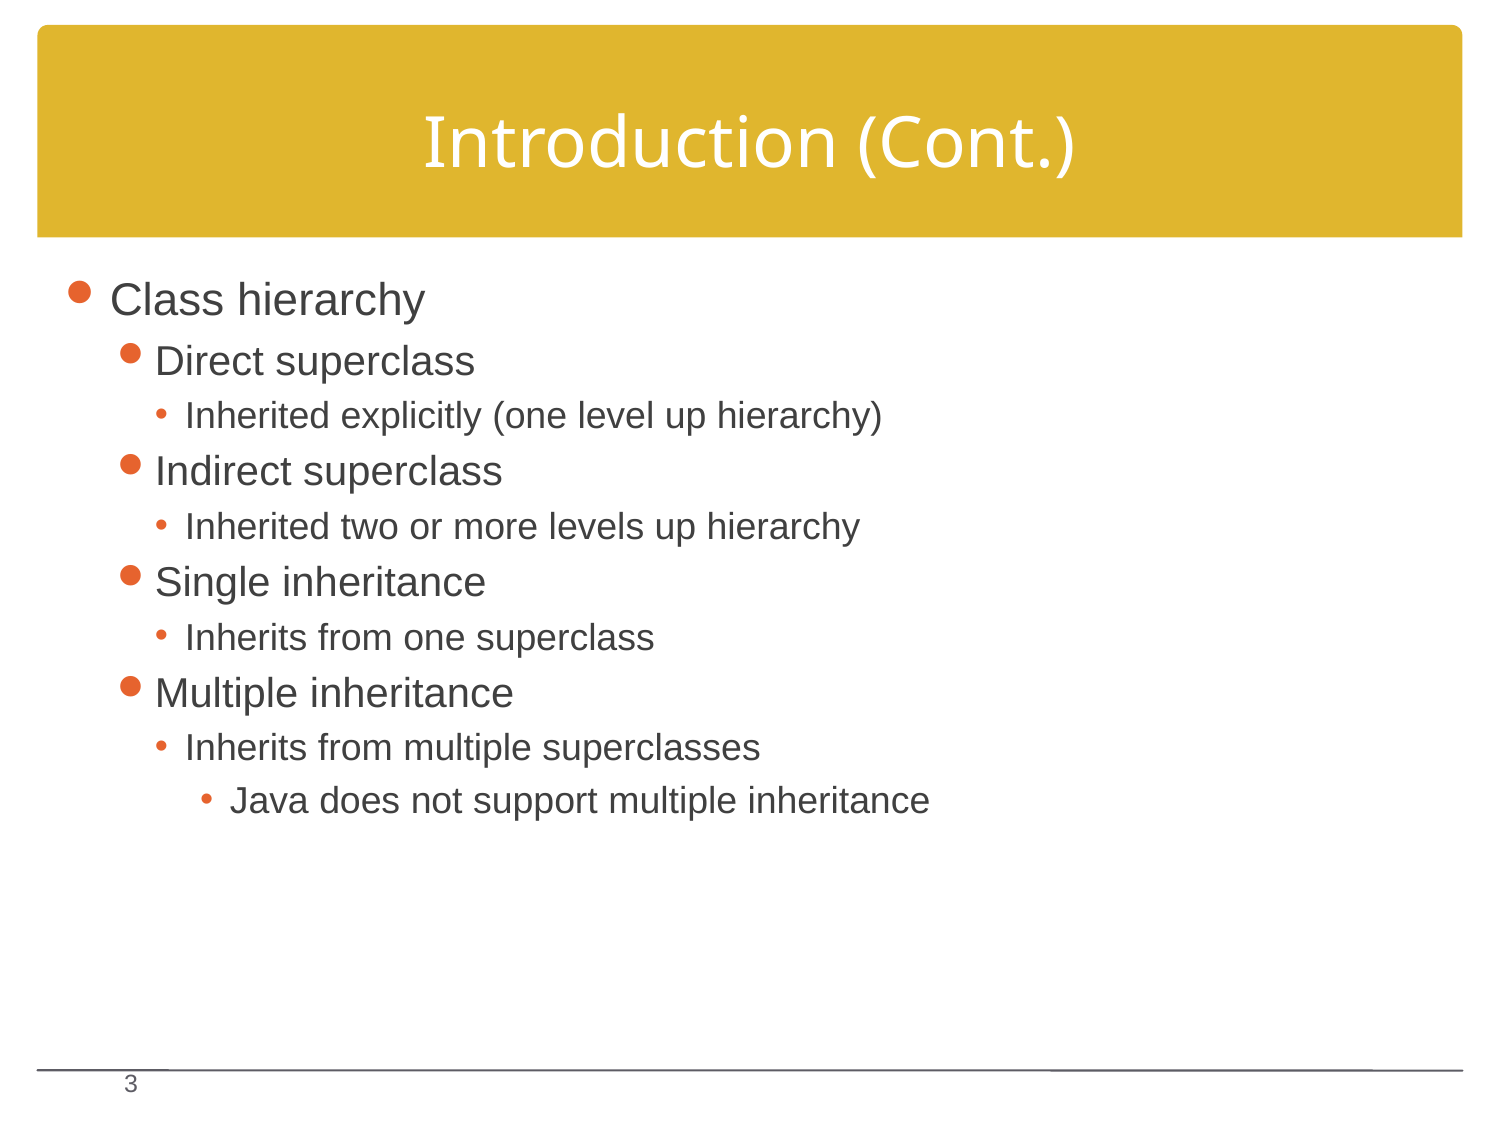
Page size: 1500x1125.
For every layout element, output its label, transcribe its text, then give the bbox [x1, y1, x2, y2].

list Class hierarchy Direct superclass Inherited explicitly (one level up hierarchy) Indirect superclass Inherited two or more levels up hierarchy Single inheritance Inherits from one superclass Multiple inheritance Inherits from multiple superclasses Java does not support multiple inheritance [49, 262, 1451, 1051]
title Introduction (Cont.) [49, 44, 1451, 233]
slide_number 3 [109, 1044, 422, 1120]
